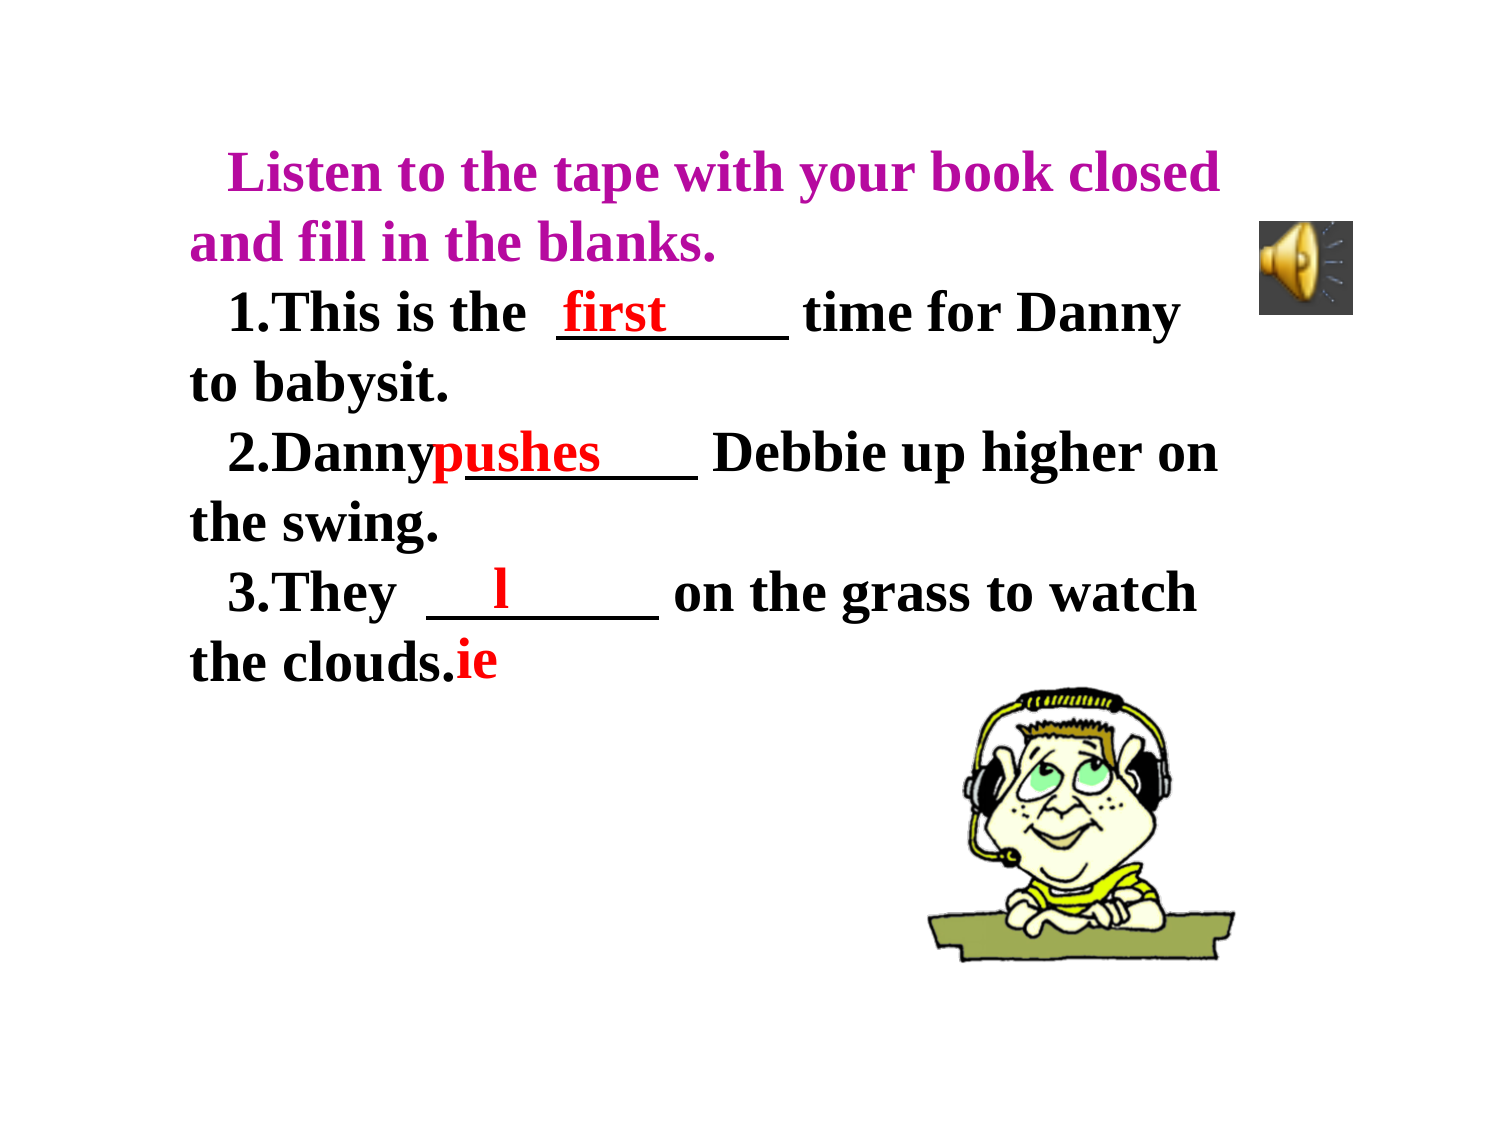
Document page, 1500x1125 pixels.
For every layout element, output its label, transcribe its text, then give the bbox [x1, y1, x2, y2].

text_box lie [441, 542, 530, 628]
picture [1257, 219, 1354, 316]
text_box pushes [417, 405, 616, 491]
text_box first [548, 266, 682, 351]
text_box Listen to the tape with your book closed and fill in the blanks. 1.This is the time for Danny to babysit. 2.Danny Debbie up higher on the swing. 3.They on the grass to watch the clouds. [175, 125, 1240, 771]
picture [924, 686, 1240, 969]
